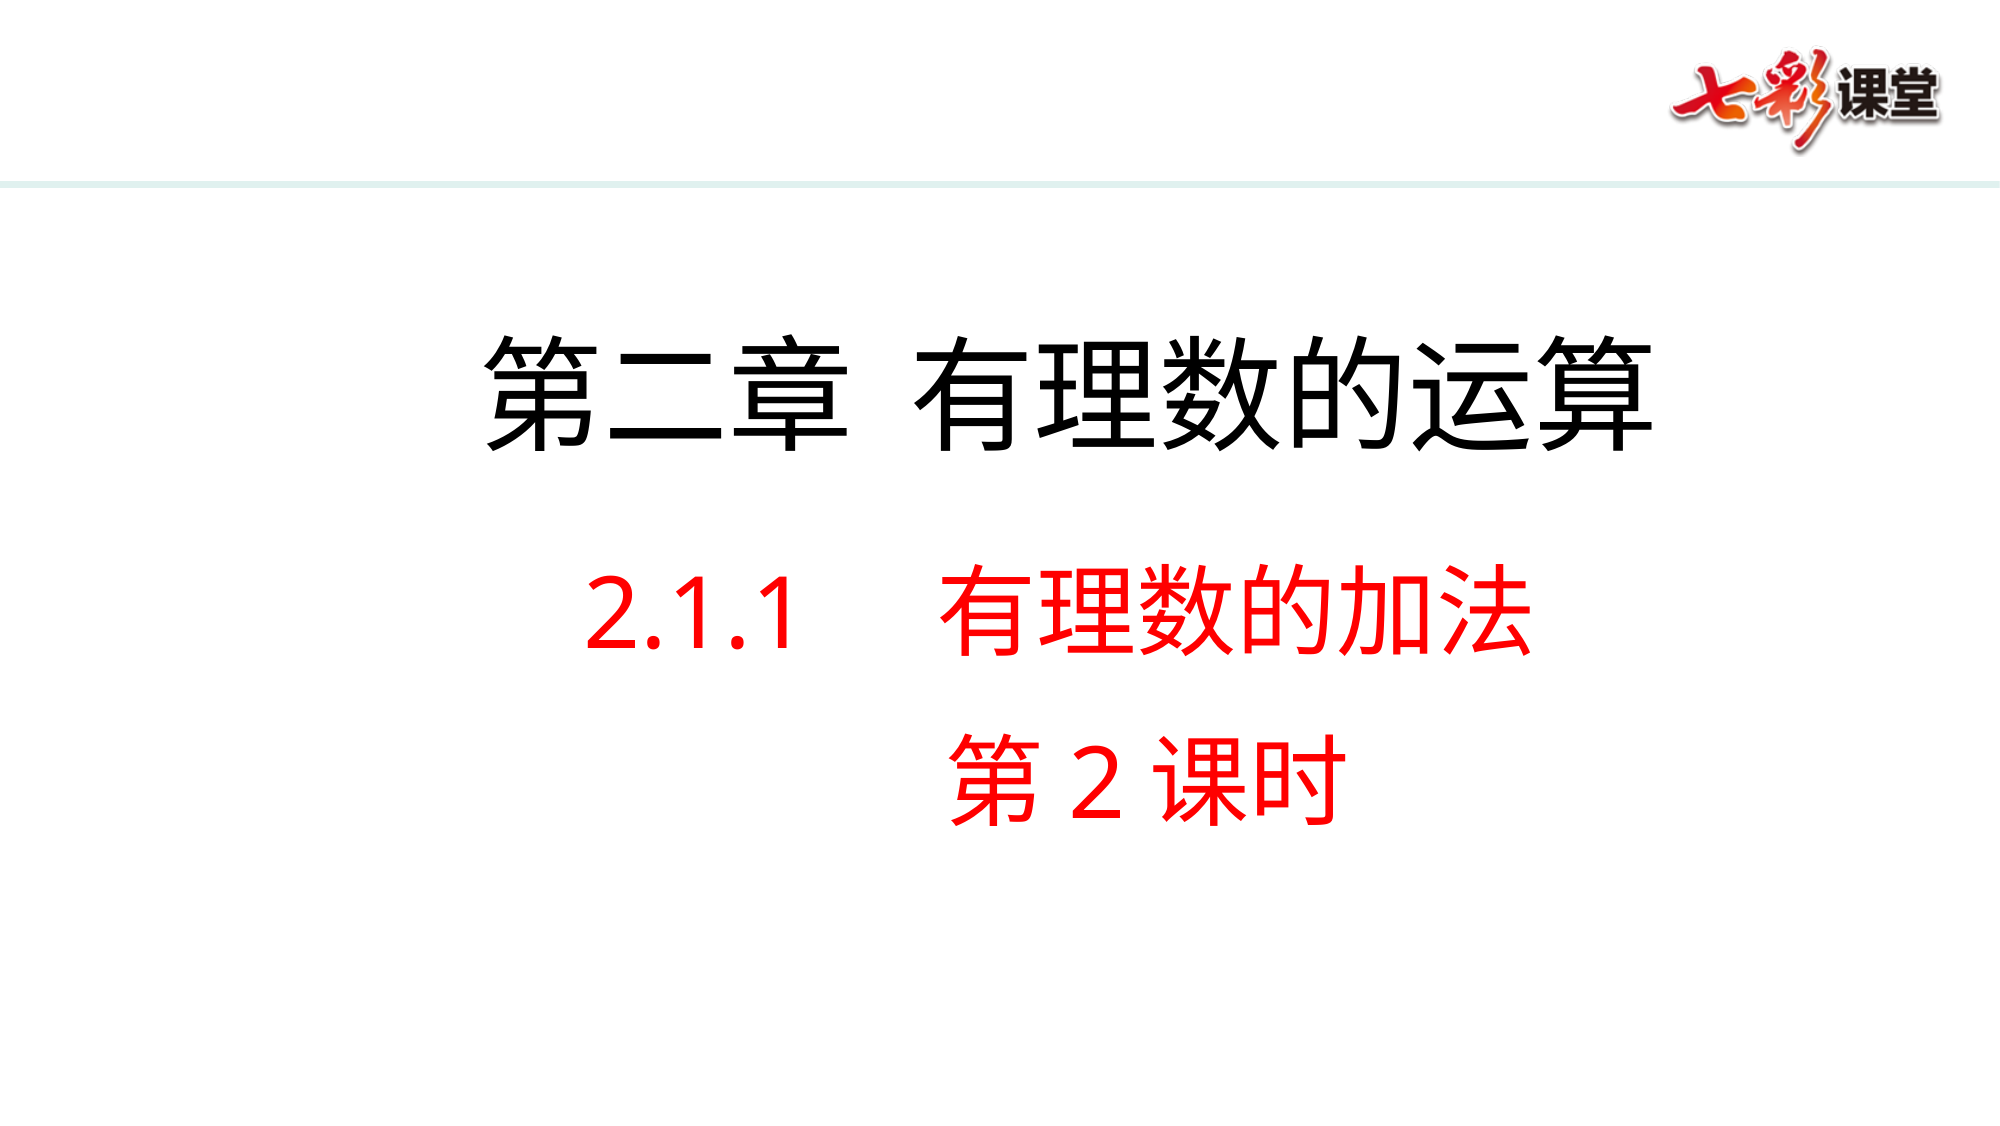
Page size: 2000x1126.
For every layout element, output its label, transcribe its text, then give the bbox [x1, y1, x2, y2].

text_box 第二章 有理数的运算 [416, 306, 1721, 477]
picture [1666, 42, 1948, 157]
text_box 2.1.1 有理数的加法 第2课时 [361, 538, 1707, 849]
